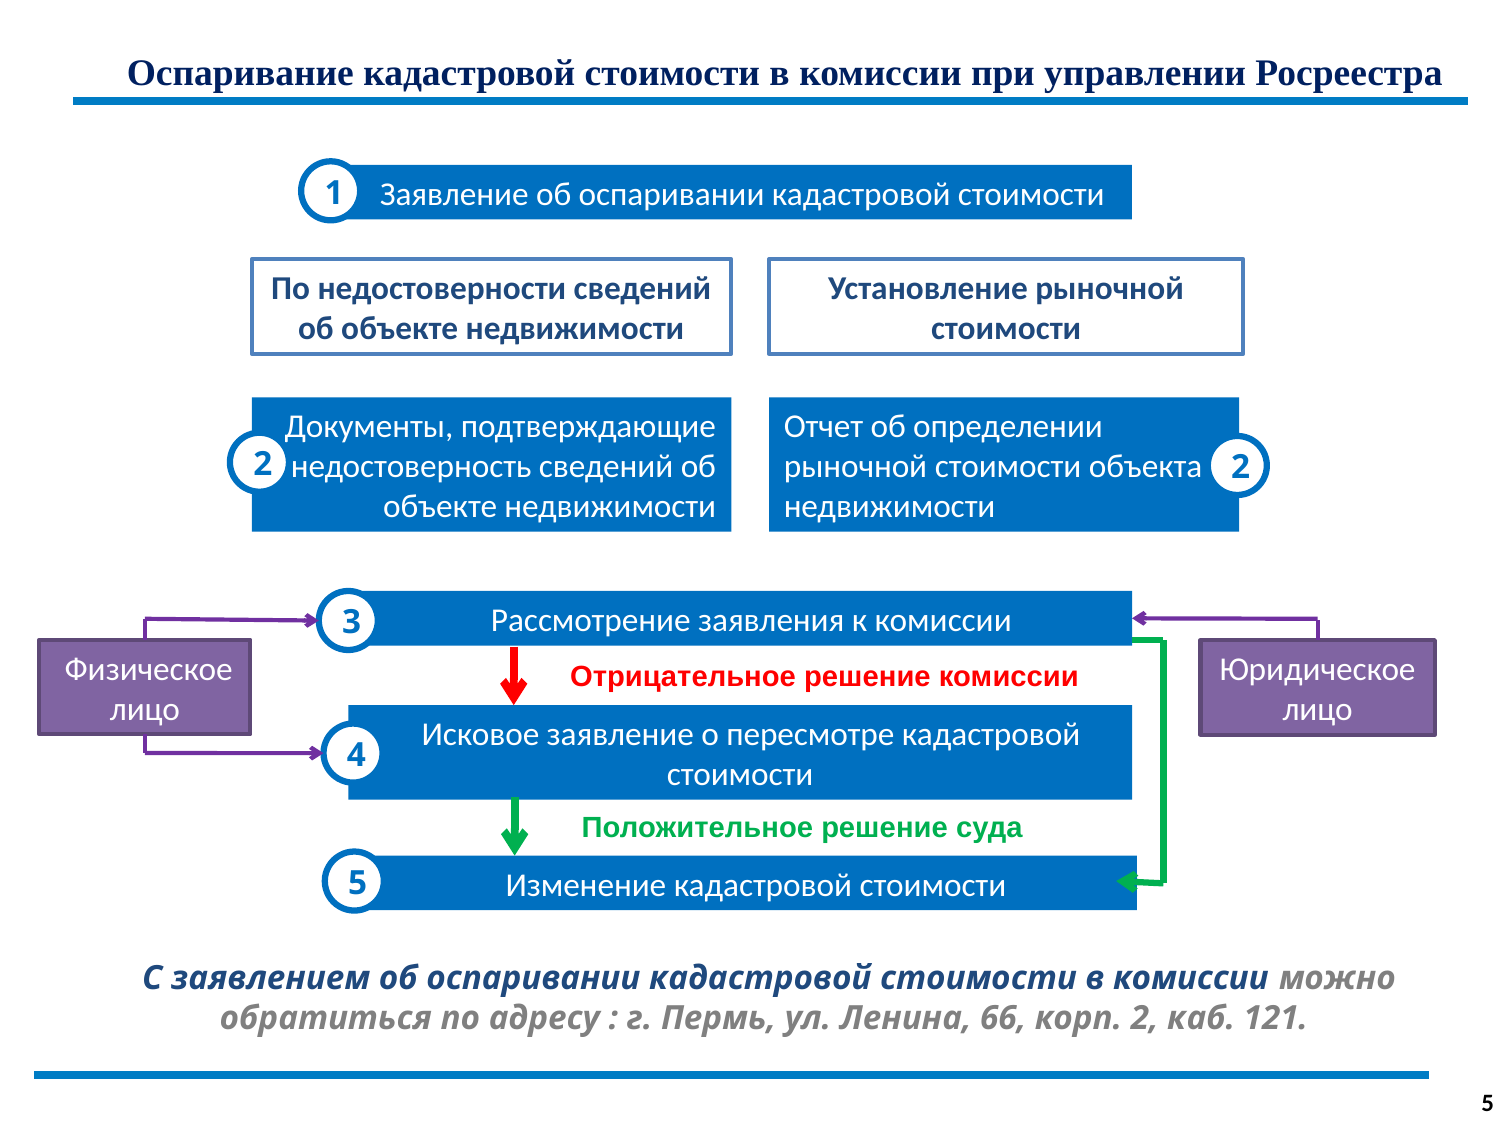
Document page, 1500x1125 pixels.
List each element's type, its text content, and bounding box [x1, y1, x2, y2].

text_box Положительное решение суда [550, 801, 1038, 851]
picture [72, 97, 1469, 106]
text_box 3 [316, 588, 380, 653]
text_box Установление рыночной стоимости [767, 257, 1245, 356]
text_box Исковое заявление о пересмотре кадастровой стоимости [348, 705, 1133, 800]
text_box 2 [1205, 433, 1269, 498]
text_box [1115, 880, 1164, 884]
text_box Оспаривание кадастровой стоимости в комиссии при управлении Росреестра [70, 42, 1468, 97]
text_box Изменение кадастровой стоимости [367, 855, 1137, 911]
text_box 5 [1466, 1078, 1500, 1124]
text_box Отчет об определении рыночной стоимости объекта недвижимости [769, 397, 1240, 532]
text_box 5 [322, 849, 386, 913]
text_box 2 [227, 430, 292, 494]
text_box Отрицательное решение комиссии [538, 650, 1095, 700]
text_box 4 [321, 721, 385, 785]
text_box По недостоверности сведений об объекте недвижимости [250, 257, 733, 356]
picture [33, 1071, 1429, 1080]
text_box 1 [299, 159, 363, 223]
text_box Физическое лицо [37, 638, 252, 736]
text_box Юридическое лицо [1198, 638, 1437, 737]
text_box Документы, подтверждающие недостоверность сведений об объекте недвижимости [251, 397, 732, 532]
text_box С заявлением об оспаривании кадастровой стоимости в комиссии можно обратиться по адресу : г. Пермь, ул. Ленина, 66, корп. 2, каб. 121. [86, 948, 1452, 1044]
text_box Заявление об оспаривании кадастровой стоимости [345, 164, 1132, 220]
text_box Рассмотрение заявления к комиссии [360, 590, 1133, 646]
